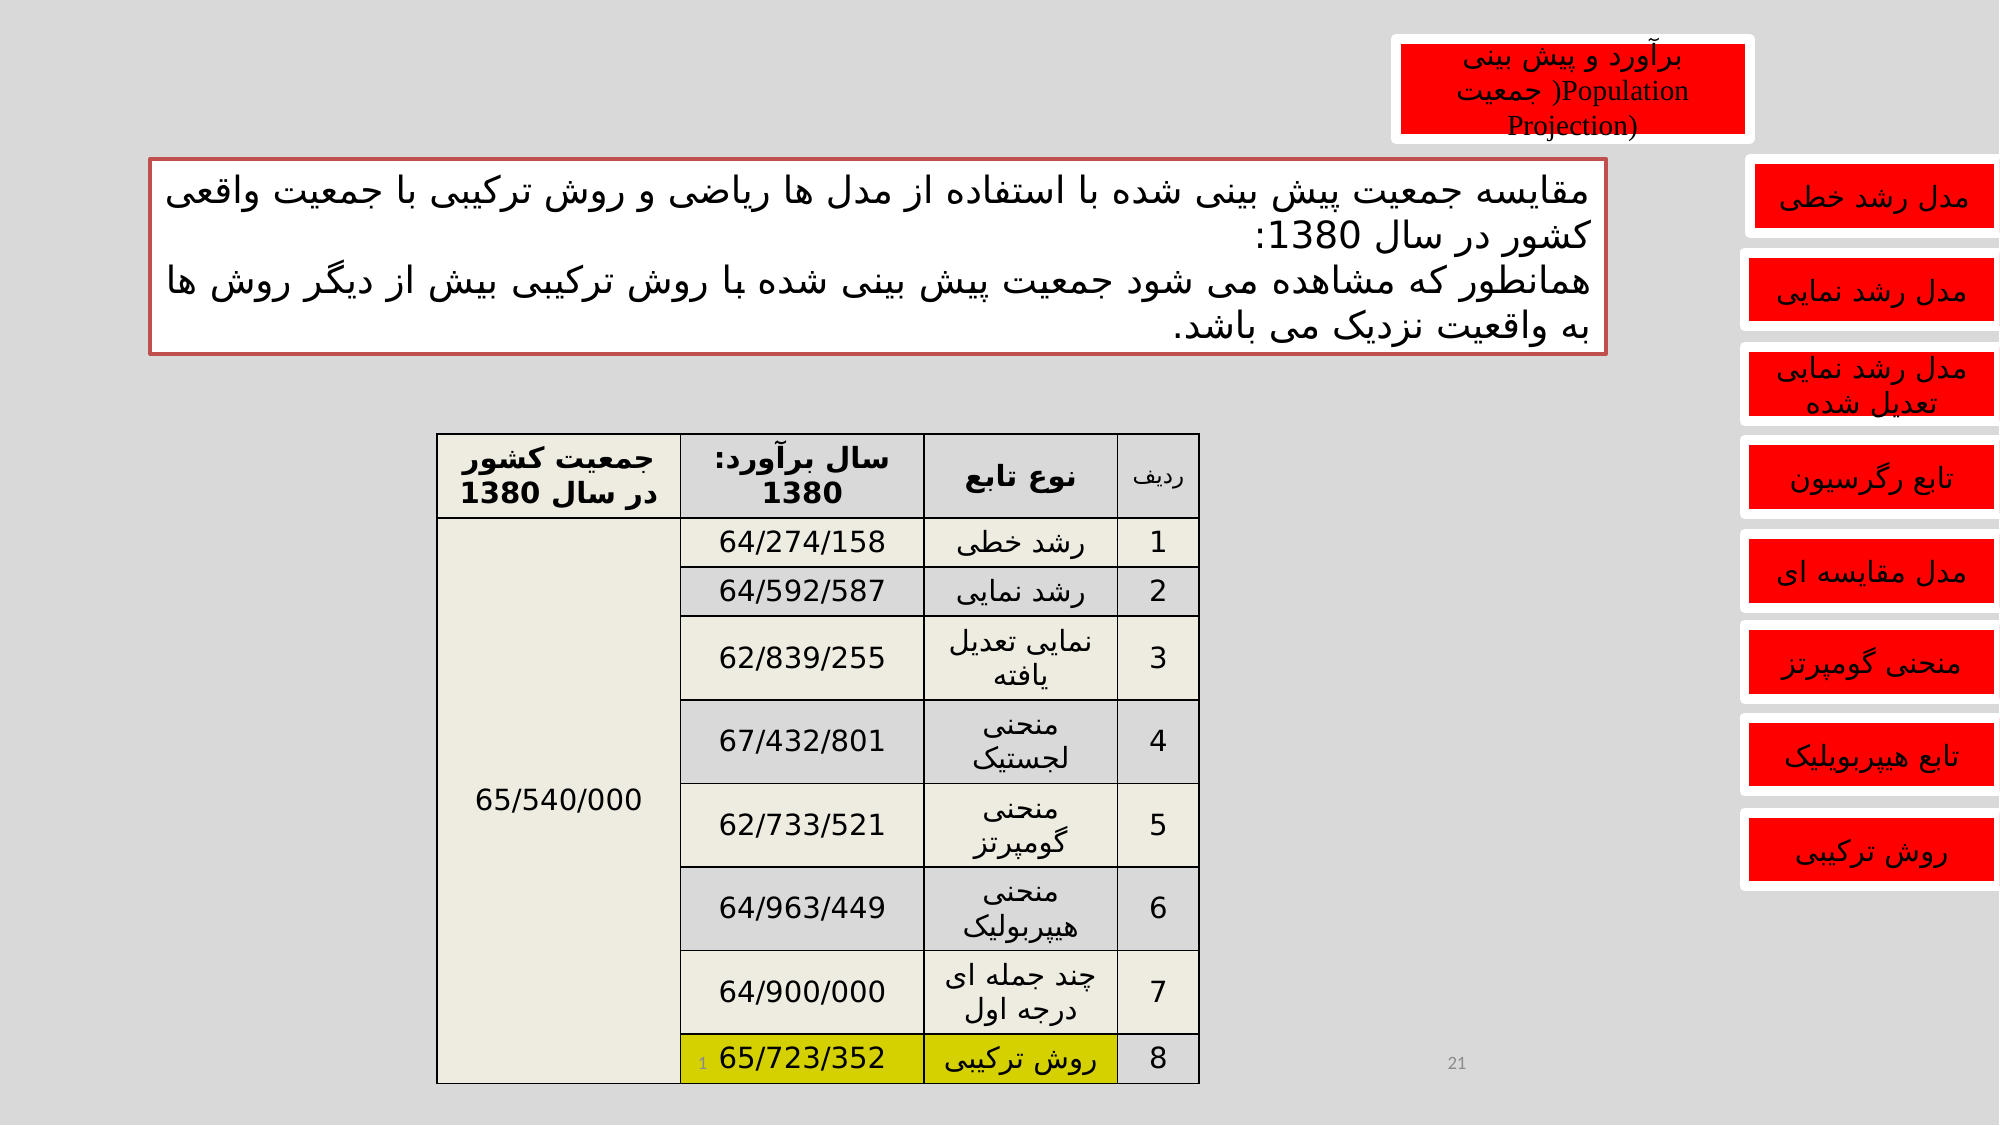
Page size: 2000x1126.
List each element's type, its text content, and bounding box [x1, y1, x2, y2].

table_cell 62/733/521 [681, 784, 923, 866]
table_header ردیف [1118, 435, 1198, 517]
text_box مقایسه جمعیت پیش بینی شده با استفاده از مدل ها ریاضی و روش ترکیبی با جمعیت واقعی کشور در سال 1380: همانطور که مشاهده می شود جمعیت پیش بینی شده با روش ترکیبی بیش از دیگر روش ها به واقعیت نزدیک می باشد. [148, 157, 1608, 356]
table_cell 65/540/000 [438, 519, 680, 1083]
table_cell 64/274/158 [681, 519, 923, 566]
table_cell چند جمله ای درجه اول [925, 951, 1117, 1033]
table_header نوع تابع [925, 435, 1117, 517]
table_cell 64/963/449 [681, 868, 923, 950]
table_cell 64/900/000 [681, 951, 923, 1033]
slide_number 21 [1432, 1042, 1900, 1103]
table_cell 3 [1118, 617, 1198, 699]
table_cell 65/723/352 [681, 1035, 923, 1083]
table_cell منحنی گومپرتز [925, 784, 1117, 866]
table_cell منحنی هیپربولیک [925, 868, 1117, 950]
footer 1 [683, 1042, 1317, 1103]
table_cell 6 [1118, 868, 1198, 950]
table_header جمعیت کشور در سال 1380 [438, 435, 680, 517]
table_cell نمایی تعدیل یافته [925, 617, 1117, 699]
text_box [1744, 158, 2000, 887]
table_cell 8 [1118, 1035, 1198, 1042]
table_cell 62/839/255 [681, 617, 923, 699]
table_cell 64/592/587 [681, 568, 923, 615]
table_cell 2 [1118, 568, 1198, 615]
table_cell منحنی لجستیک [925, 701, 1117, 783]
table_cell روش ترکیبی [925, 1035, 1117, 1042]
table_cell رشد خطی [925, 519, 1117, 566]
table_cell 67/432/801 [681, 701, 923, 783]
table_header سال برآورد: 1380 [681, 435, 923, 517]
text_box برآورد و پیش بینی جمعیت )Population Projection) [1394, 37, 1752, 141]
table_cell 7 [1118, 951, 1198, 1033]
table_cell 1 [1118, 519, 1198, 566]
table_cell 4 [1118, 701, 1198, 783]
table_cell 5 [1118, 784, 1198, 866]
table_cell رشد نمایی [925, 568, 1117, 615]
